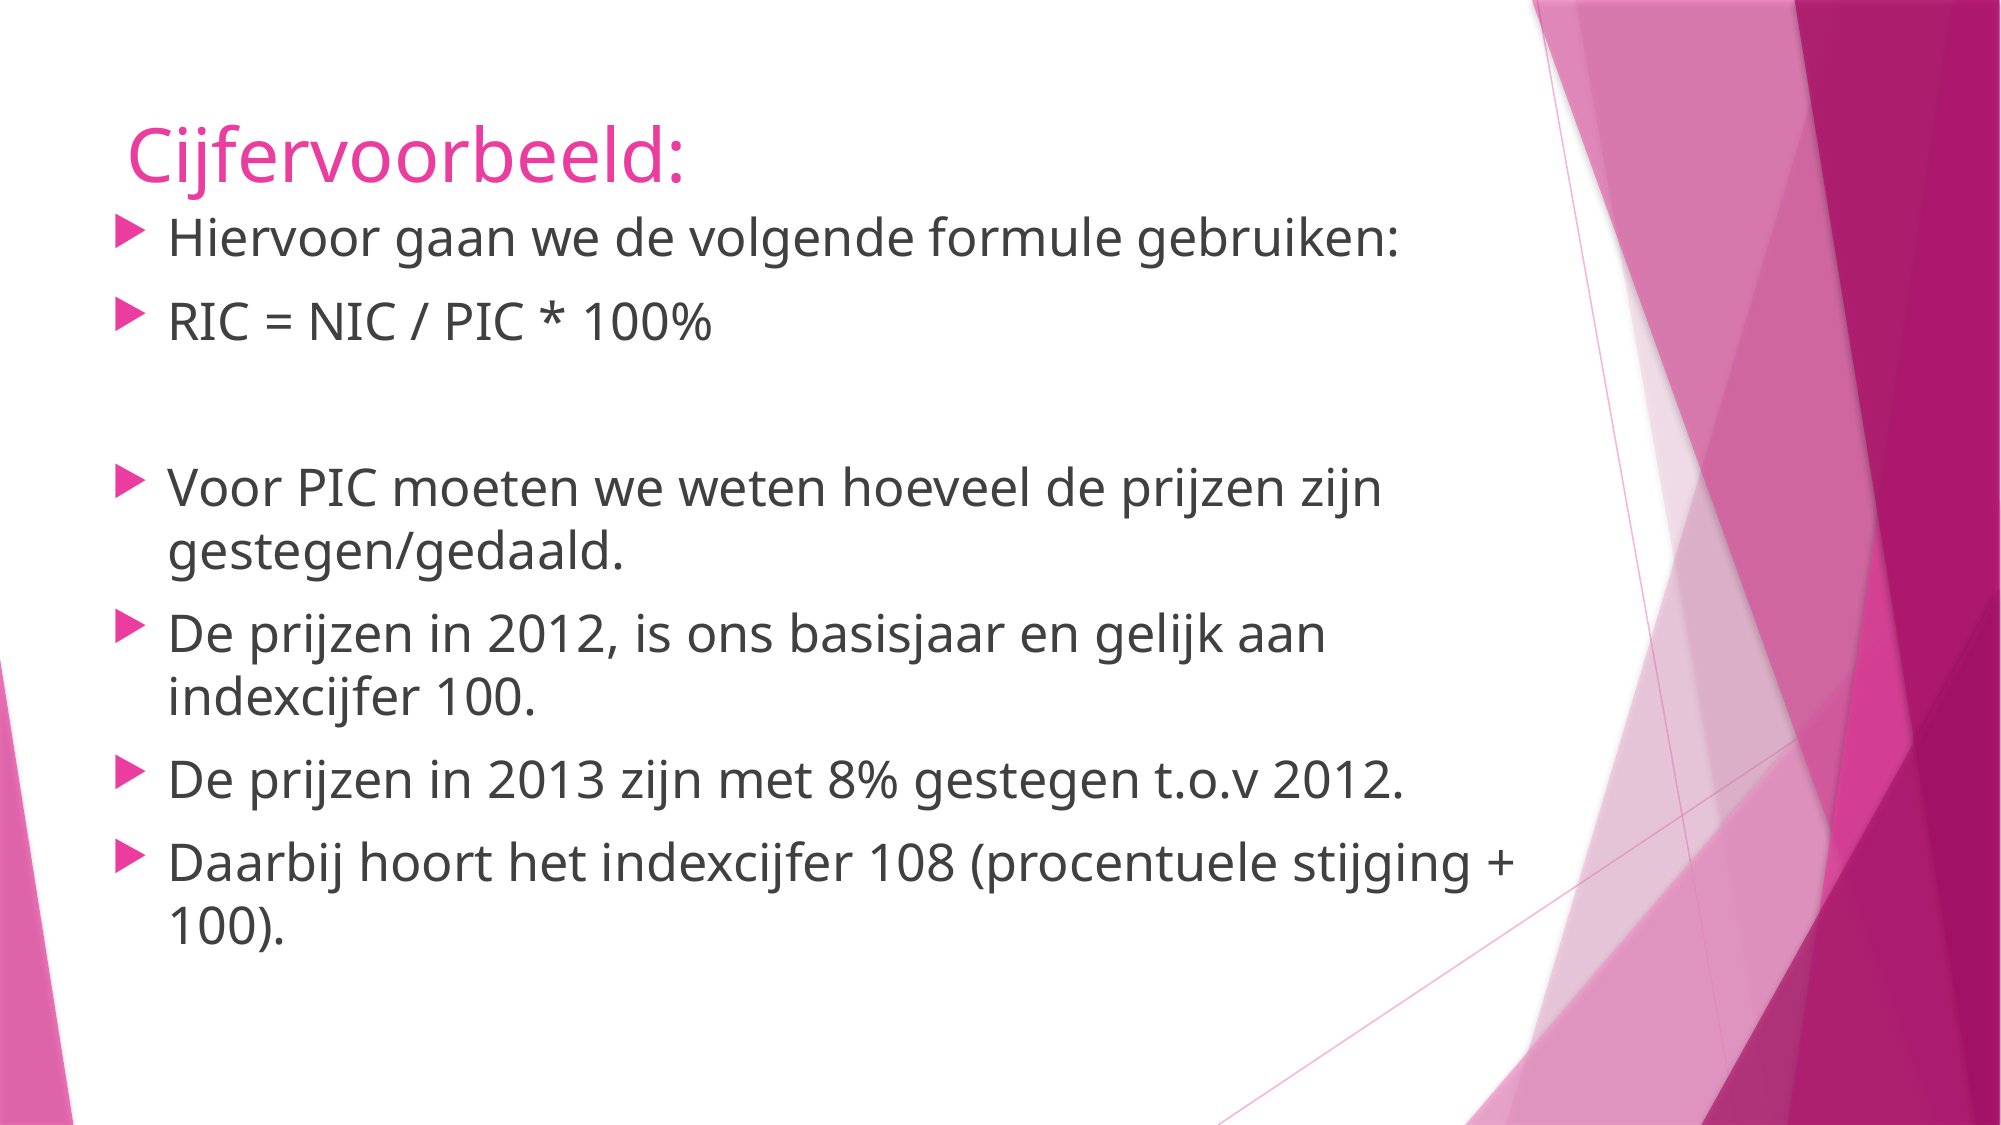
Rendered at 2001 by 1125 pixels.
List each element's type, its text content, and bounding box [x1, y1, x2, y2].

title Cijfervoorbeeld: [111, 99, 1522, 197]
list Hiervoor gaan we de volgende formule gebruiken: RIC = NIC / PIC * 100% Voor PIC moeten we weten hoeveel de prijzen zijn gestegen/gedaald. De prijzen in 2012, is ons basisjaar en gelijk aan indexcijfer 100. De prijzen in 2013 zijn met 8% gestegen t.o.v 2012. Daarbij hoort het indexcijfer 108 (procentuele stijging + 100). [96, 197, 1591, 1080]
